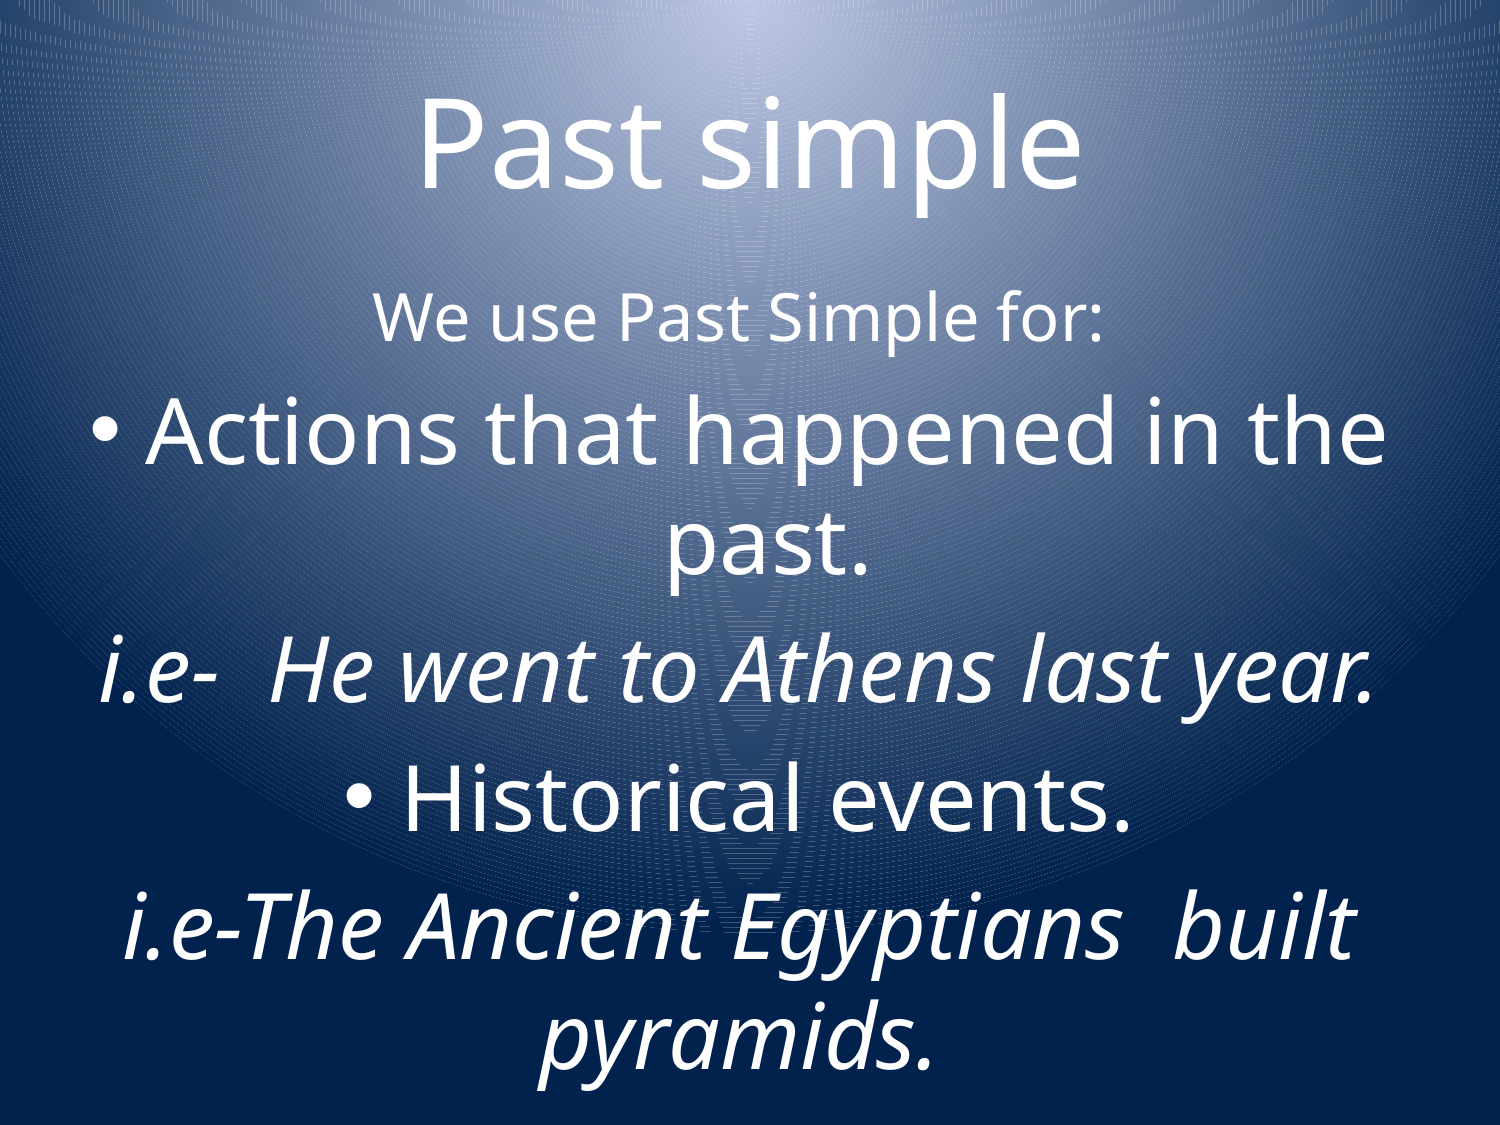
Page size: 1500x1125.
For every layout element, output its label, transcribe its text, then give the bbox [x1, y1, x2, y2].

title Past simple [75, 45, 1425, 233]
list We use Past Simple for: Actions that happened in the past. i.e- He went to Athens last year. Historical events. i.e-The Ancient Egyptians built pyramids. [64, 267, 1415, 1010]
